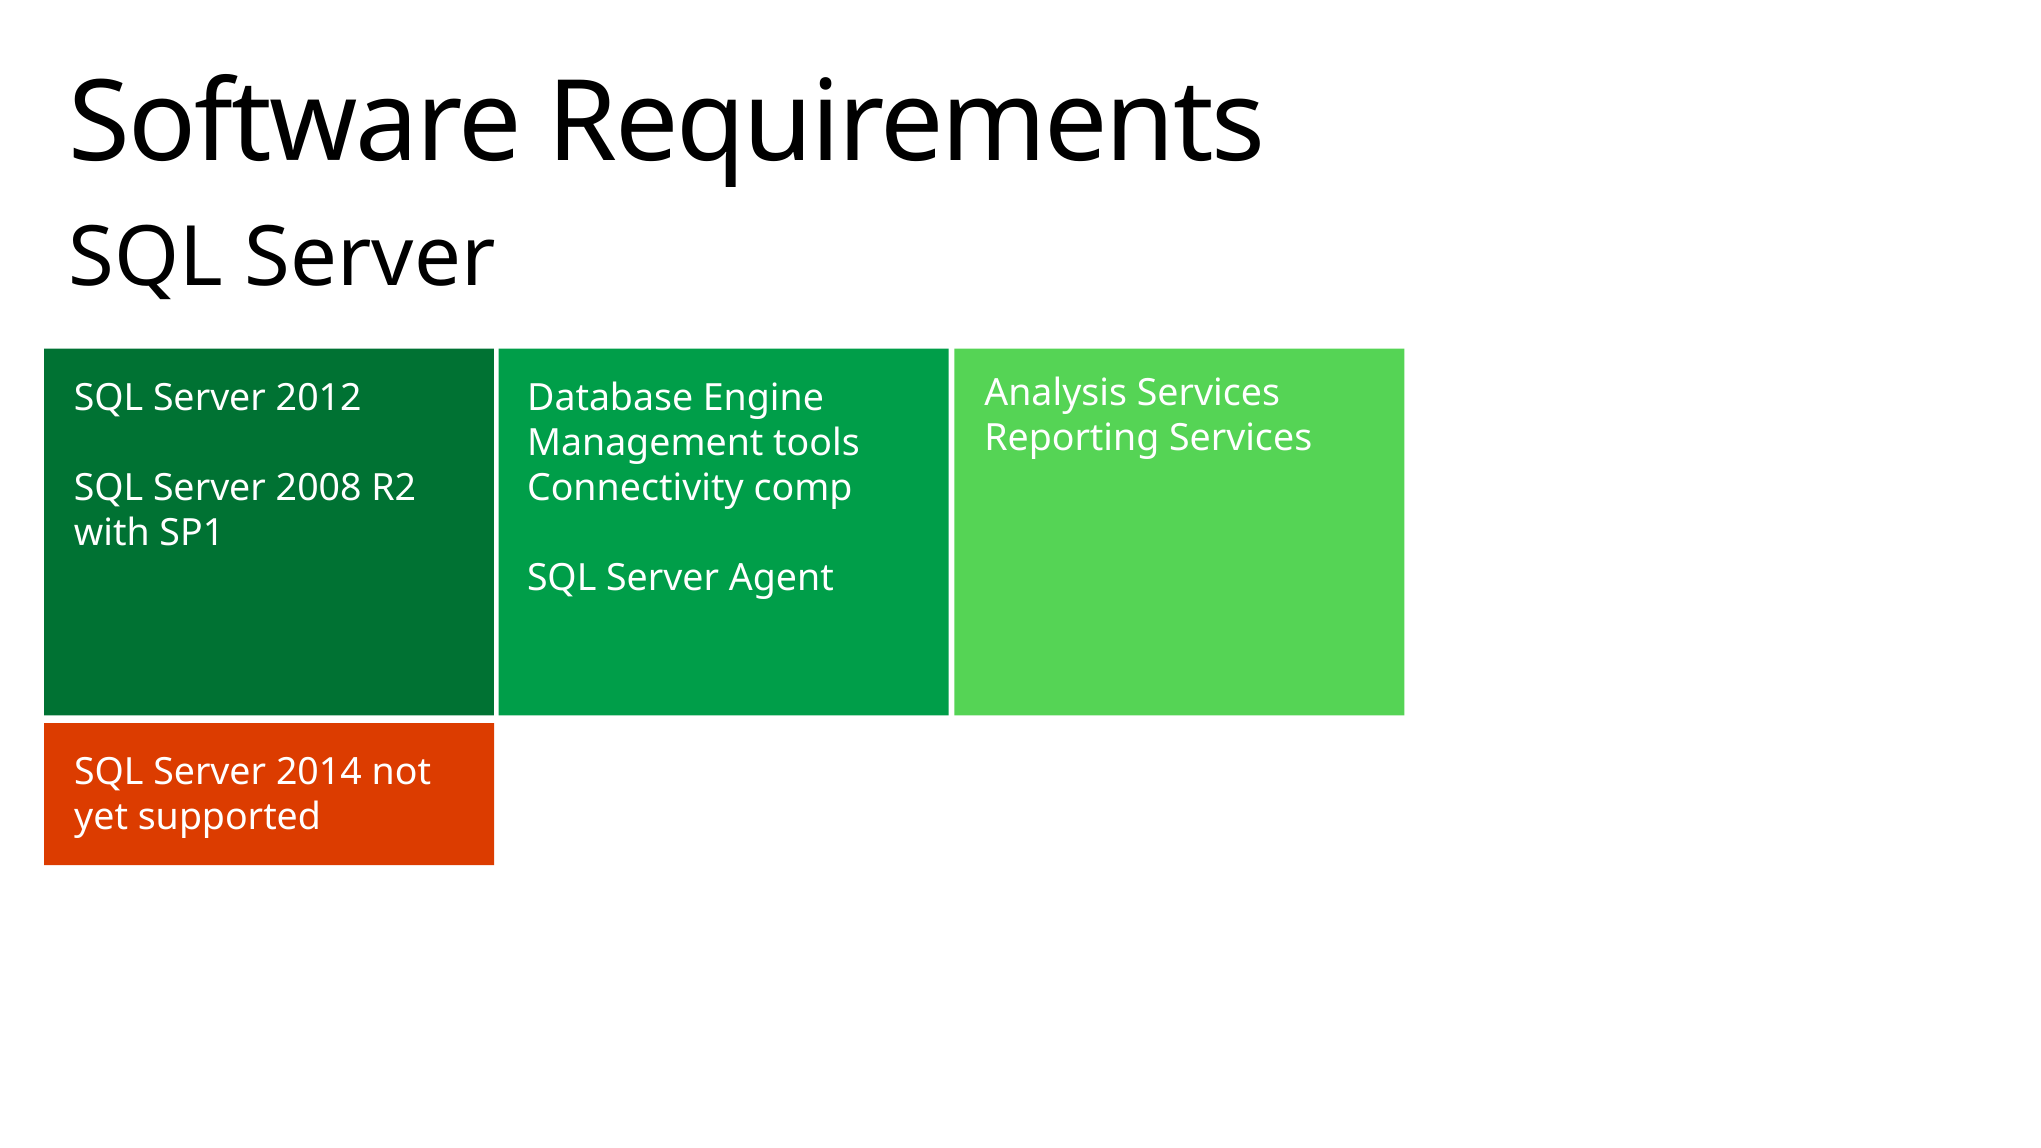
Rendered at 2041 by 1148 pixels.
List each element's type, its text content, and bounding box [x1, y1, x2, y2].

title Software Requirements [45, 48, 1996, 198]
text_box Database Engine Management tools Connectivity comp SQL Server Agent [498, 348, 949, 716]
text_box Analysis Services Reporting Services [954, 348, 1405, 716]
text_box SQL Server 2014 not yet supported [43, 722, 495, 866]
text_box SQL Server 2012 SQL Server 2008 R2 with SP1 [43, 348, 495, 716]
list SQL Server [45, 198, 1996, 321]
